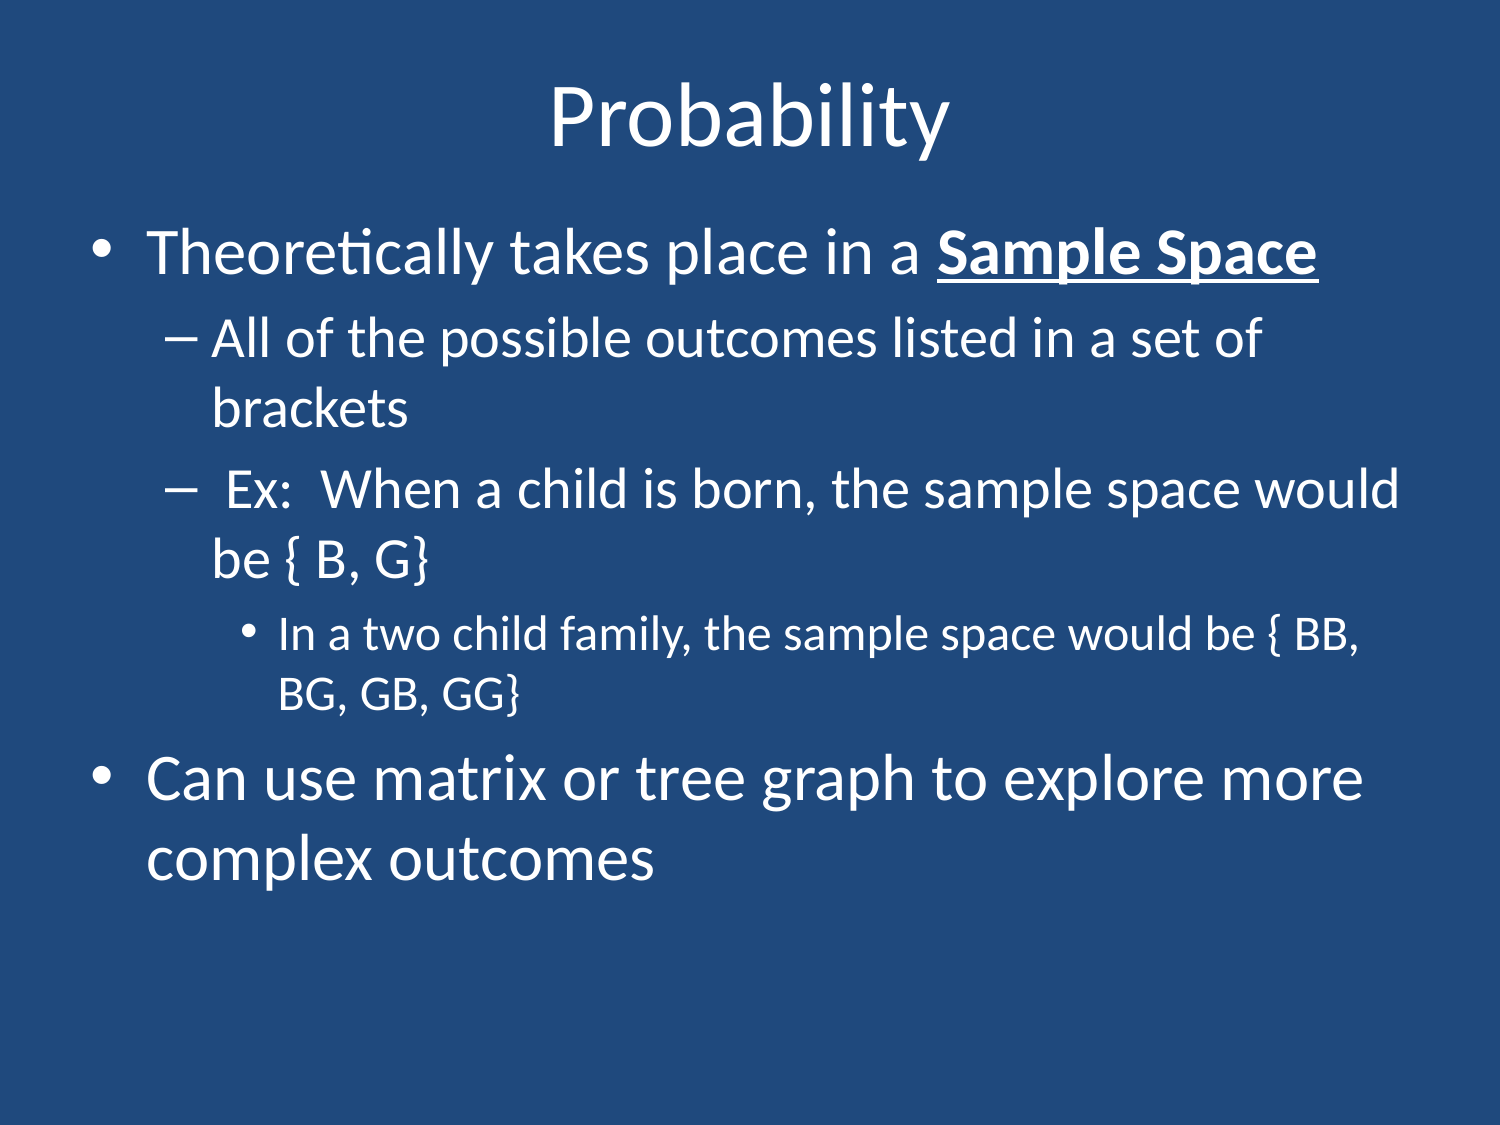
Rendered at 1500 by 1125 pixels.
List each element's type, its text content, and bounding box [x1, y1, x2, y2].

list Theoretically takes place in a Sample Space All of the possible outcomes listed in a set of brackets Ex: When a child is born, the sample space would be { B, G} In a two child family, the sample space would be { BB, BG, GB, GG} Can use matrix or tree graph to explore more complex outcomes [75, 200, 1425, 1005]
title Probability [75, 45, 1425, 175]
